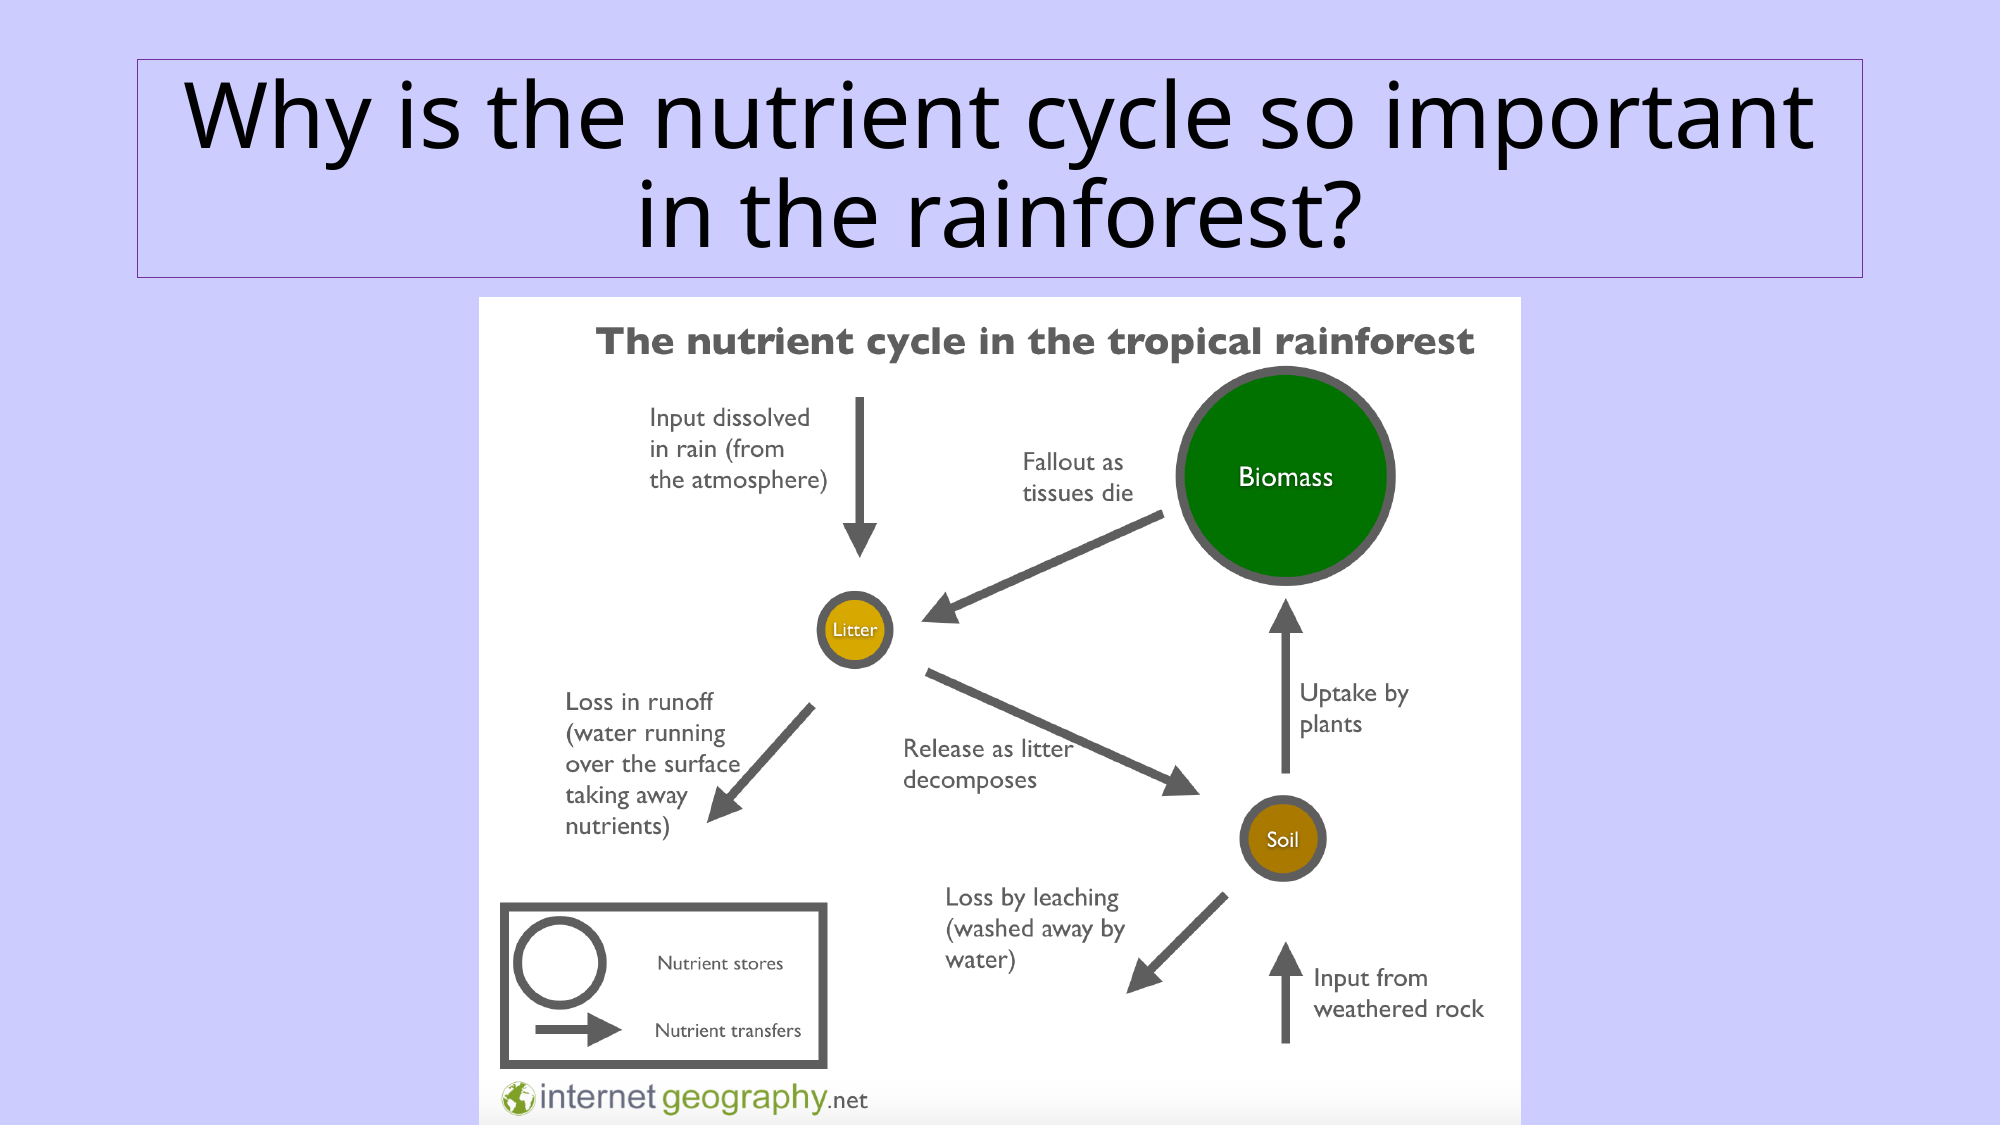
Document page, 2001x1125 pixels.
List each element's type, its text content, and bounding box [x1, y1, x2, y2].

title Why is the nutrient cycle so important in the rainforest? [137, 59, 1863, 278]
picture [479, 297, 1521, 1125]
